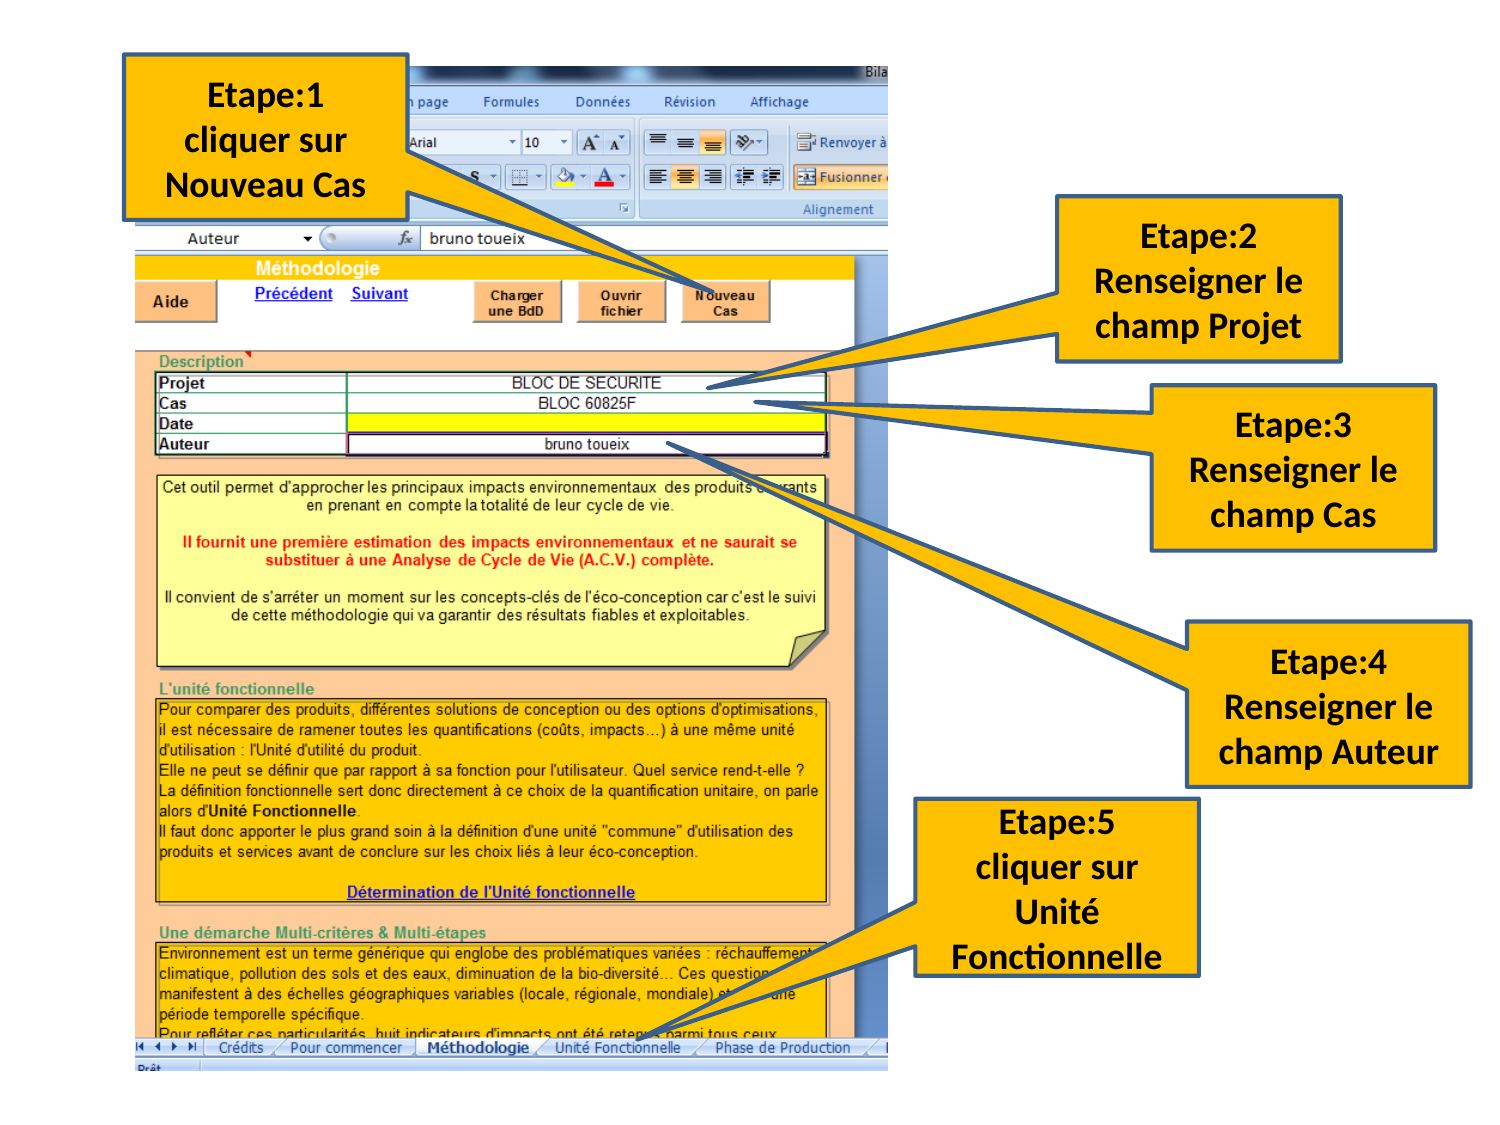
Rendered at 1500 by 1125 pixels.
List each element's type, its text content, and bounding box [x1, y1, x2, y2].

text_box Etape:3 Renseigner le champ Cas [892, 383, 1438, 553]
picture [135, 66, 888, 1072]
text_box Etape:5 cliquer sur Unité Fonctionnelle [892, 796, 1201, 978]
text_box Etape:1 cliquer sur Nouveau Cas [121, 52, 410, 222]
text_box Etape:4 Renseigner le champ Auteur [892, 529, 1473, 789]
text_box Etape:2 Renseigner le champ Projet [892, 194, 1343, 364]
